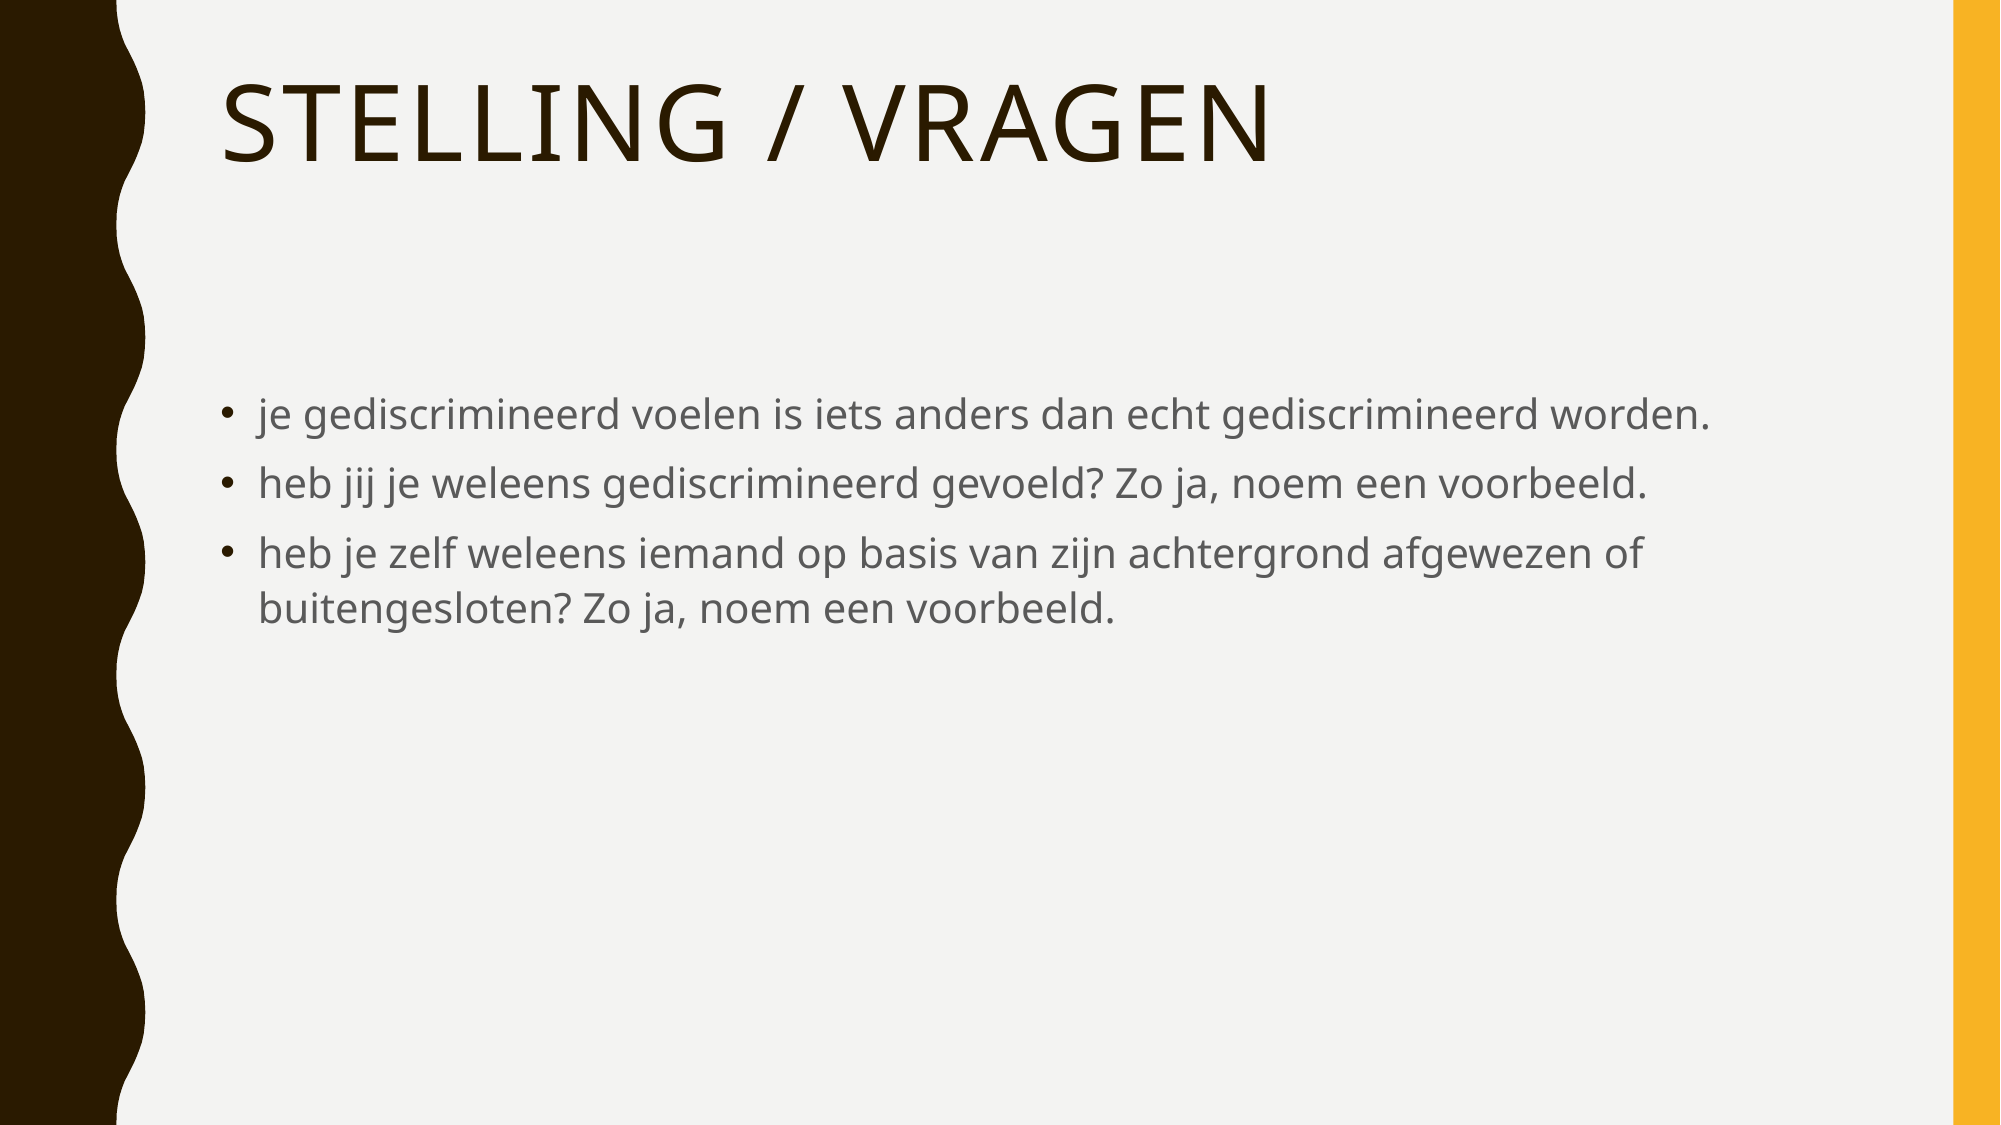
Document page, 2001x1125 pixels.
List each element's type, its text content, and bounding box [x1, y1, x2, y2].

title Stelling / vragen [205, 62, 1875, 308]
list je gediscrimineerd voelen is iets anders dan echt gediscrimineerd worden. heb jij je weleens gediscrimineerd gevoeld? Zo ja, noem een voorbeeld. heb je zelf weleens iemand op basis van zijn achtergrond afgewezen of buitengesloten? Zo ja, noem een voorbeeld. [205, 375, 1875, 965]
